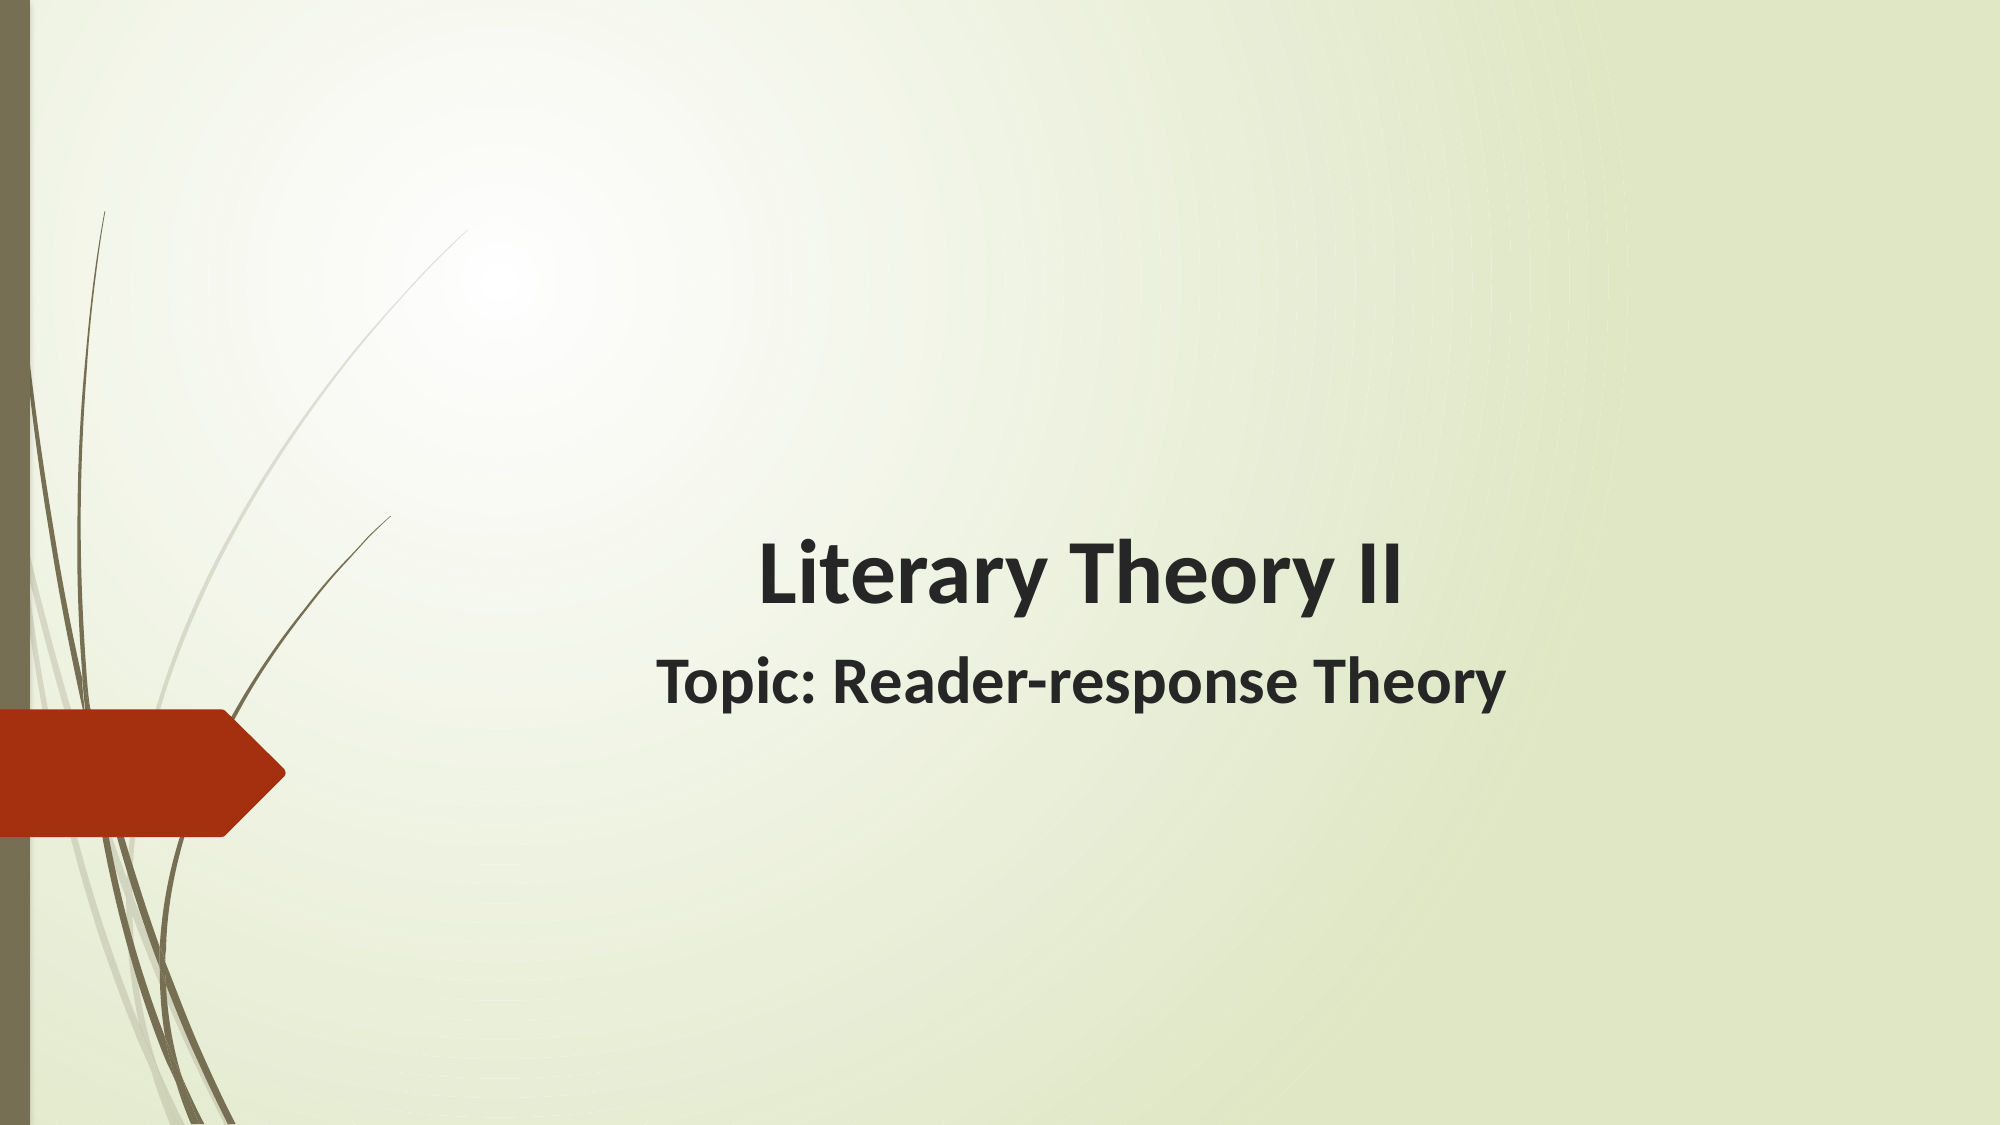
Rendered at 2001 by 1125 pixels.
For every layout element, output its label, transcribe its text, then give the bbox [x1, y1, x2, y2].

title Literary Theory II [350, 257, 1814, 628]
subtitle Topic: Reader-response Theory [350, 628, 1814, 814]
